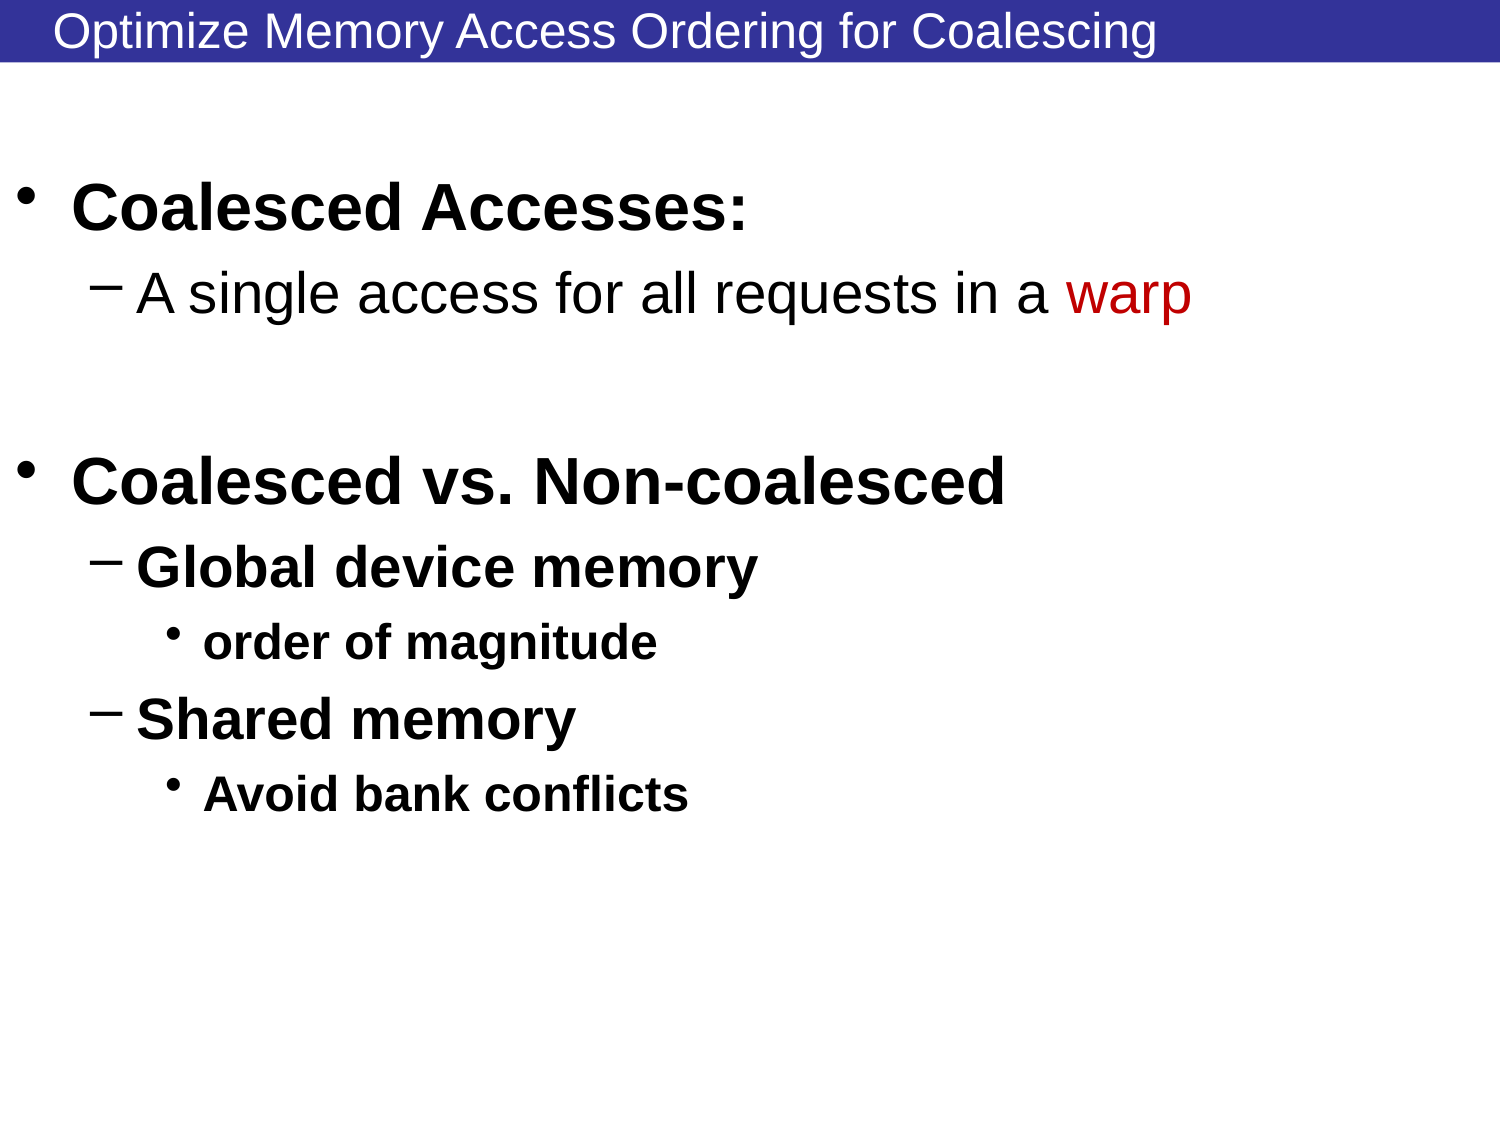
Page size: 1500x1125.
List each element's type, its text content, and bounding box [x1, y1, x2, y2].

list Coalesced Accesses: A single access for all requests in a warp Coalesced vs. Non-coalesced Global device memory order of magnitude Shared memory Avoid bank conflicts [0, 62, 1500, 1125]
title Optimize Memory Access Ordering for Coalescing [37, 7, 1426, 51]
